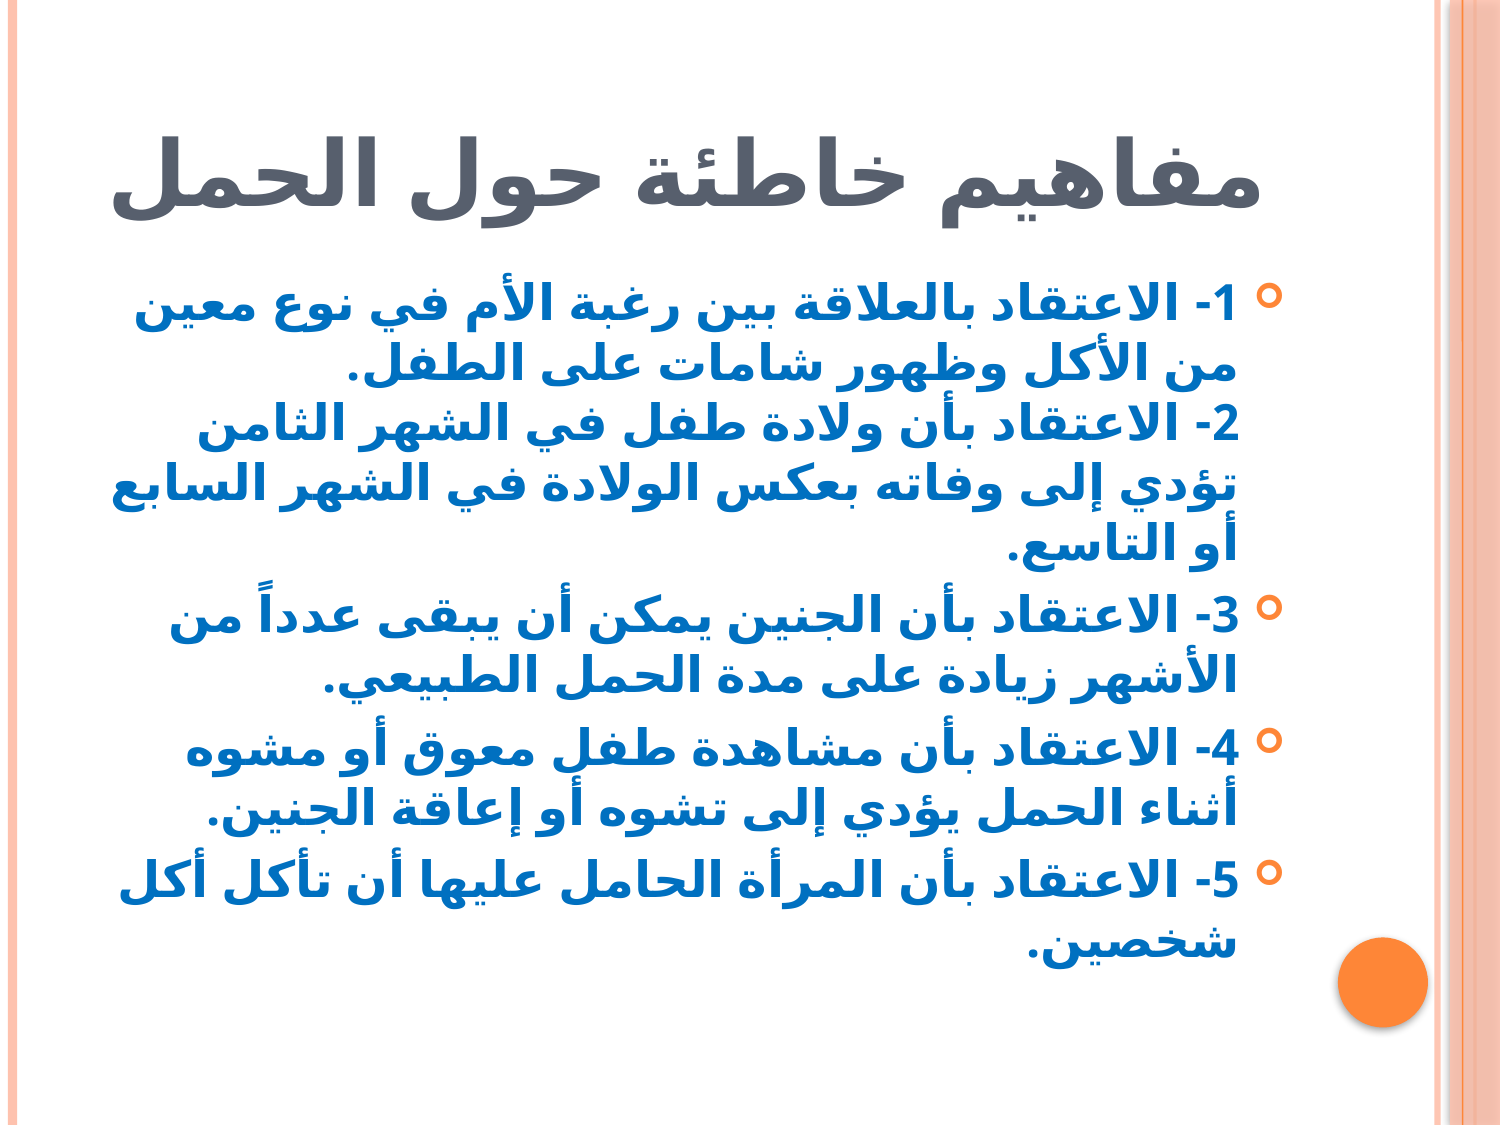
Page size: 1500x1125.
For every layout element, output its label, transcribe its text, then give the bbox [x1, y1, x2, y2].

title مفاهيم خاطئة حول الحمل [75, 45, 1300, 233]
list 1- الاعتقاد بالعلاقة بين رغبة الأم في نوع معين من الأكل وظهور شامات على الطفل. 2- الاعتقاد بأن ولادة طفل في الشهر الثامن تؤدي إلى وفاته بعكس الولادة في الشهر السابع أو التاسع. 3- الاعتقاد بأن الجنين يمكن أن يبقى عدداً من الأشهر زيادة على مدة الحمل الطبيعي. 4- الاعتقاد بأن مشاهدة طفل معوق أو مشوه أثناء الحمل يؤدي إلى تشوه أو إعاقة الجنين. 5- الاعتقاد بأن المرأة الحامل عليها أن تأكل أكل شخصين. [75, 262, 1300, 1062]
